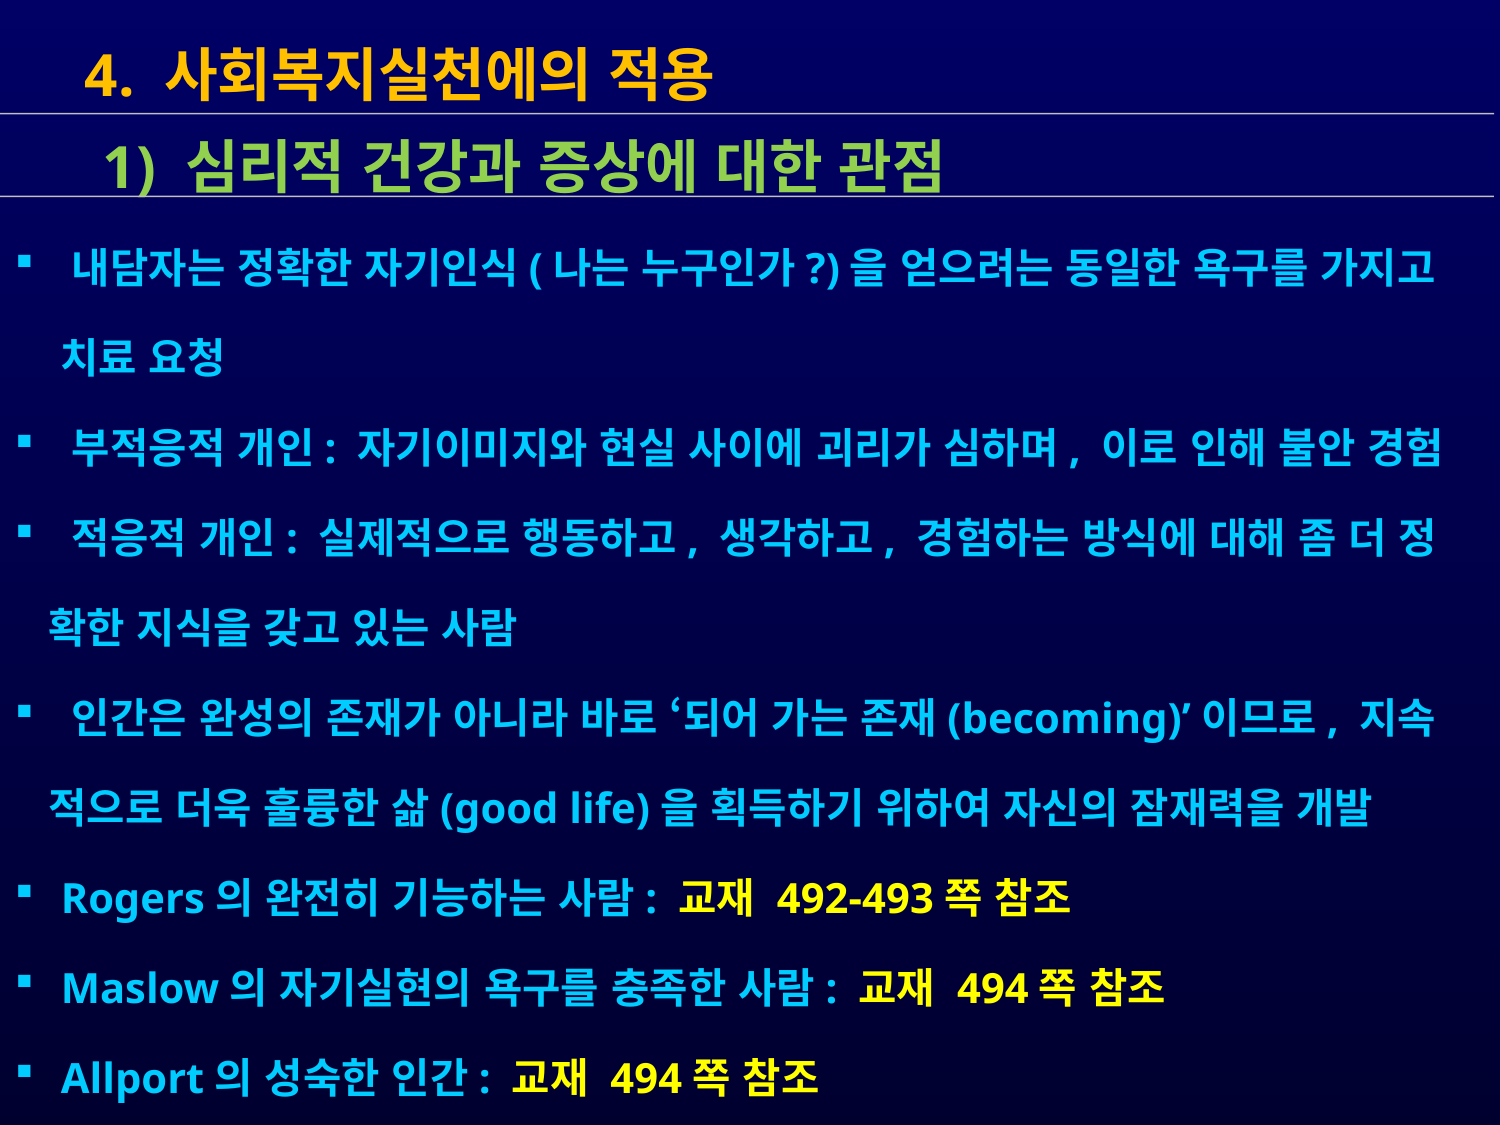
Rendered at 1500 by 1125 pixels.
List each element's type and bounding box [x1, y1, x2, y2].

text_box [0, 30, 1500, 1103]
